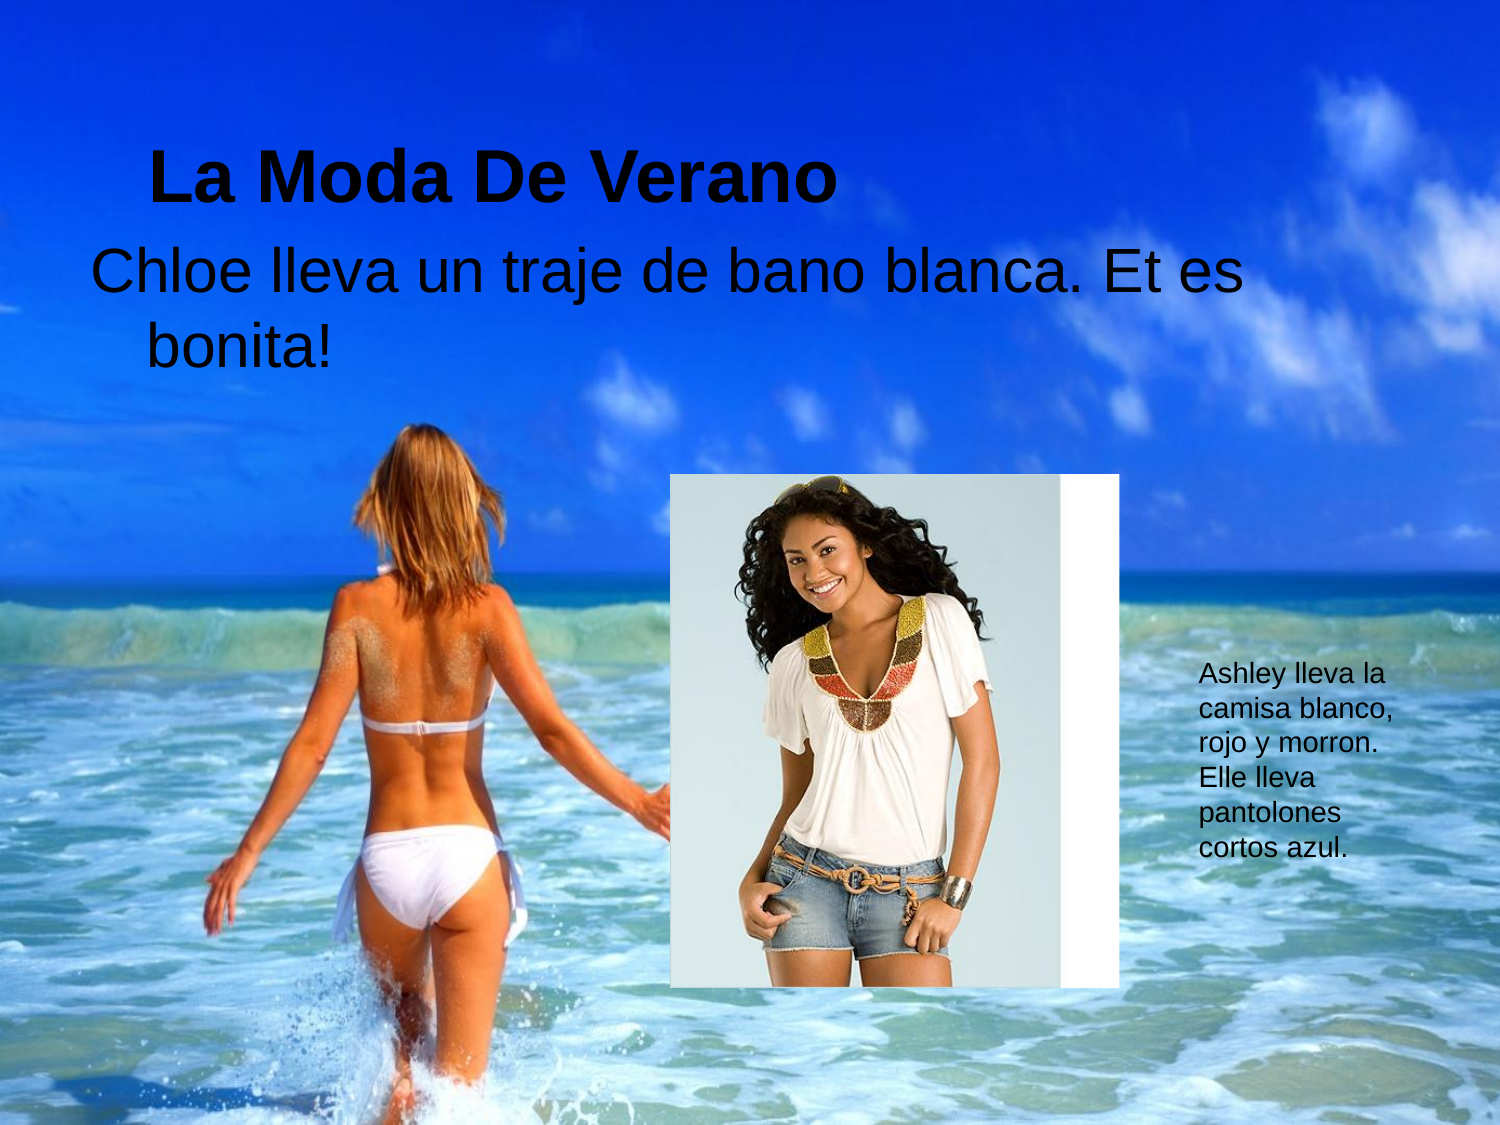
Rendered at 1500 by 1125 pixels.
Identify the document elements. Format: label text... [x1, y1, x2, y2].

text_box [1158, 587, 1404, 988]
text_box [670, 474, 1120, 988]
title La Moda De Verano [75, 14, 1425, 215]
list Chloe lleva un traje de bano blanca. Et es bonita! [75, 215, 1425, 883]
text_box Ashley lleva la camisa blanco, rojo y morron. Elle lleva pantolones cortos azul. [1183, 638, 1443, 879]
picture [0, 0, 1500, 1125]
